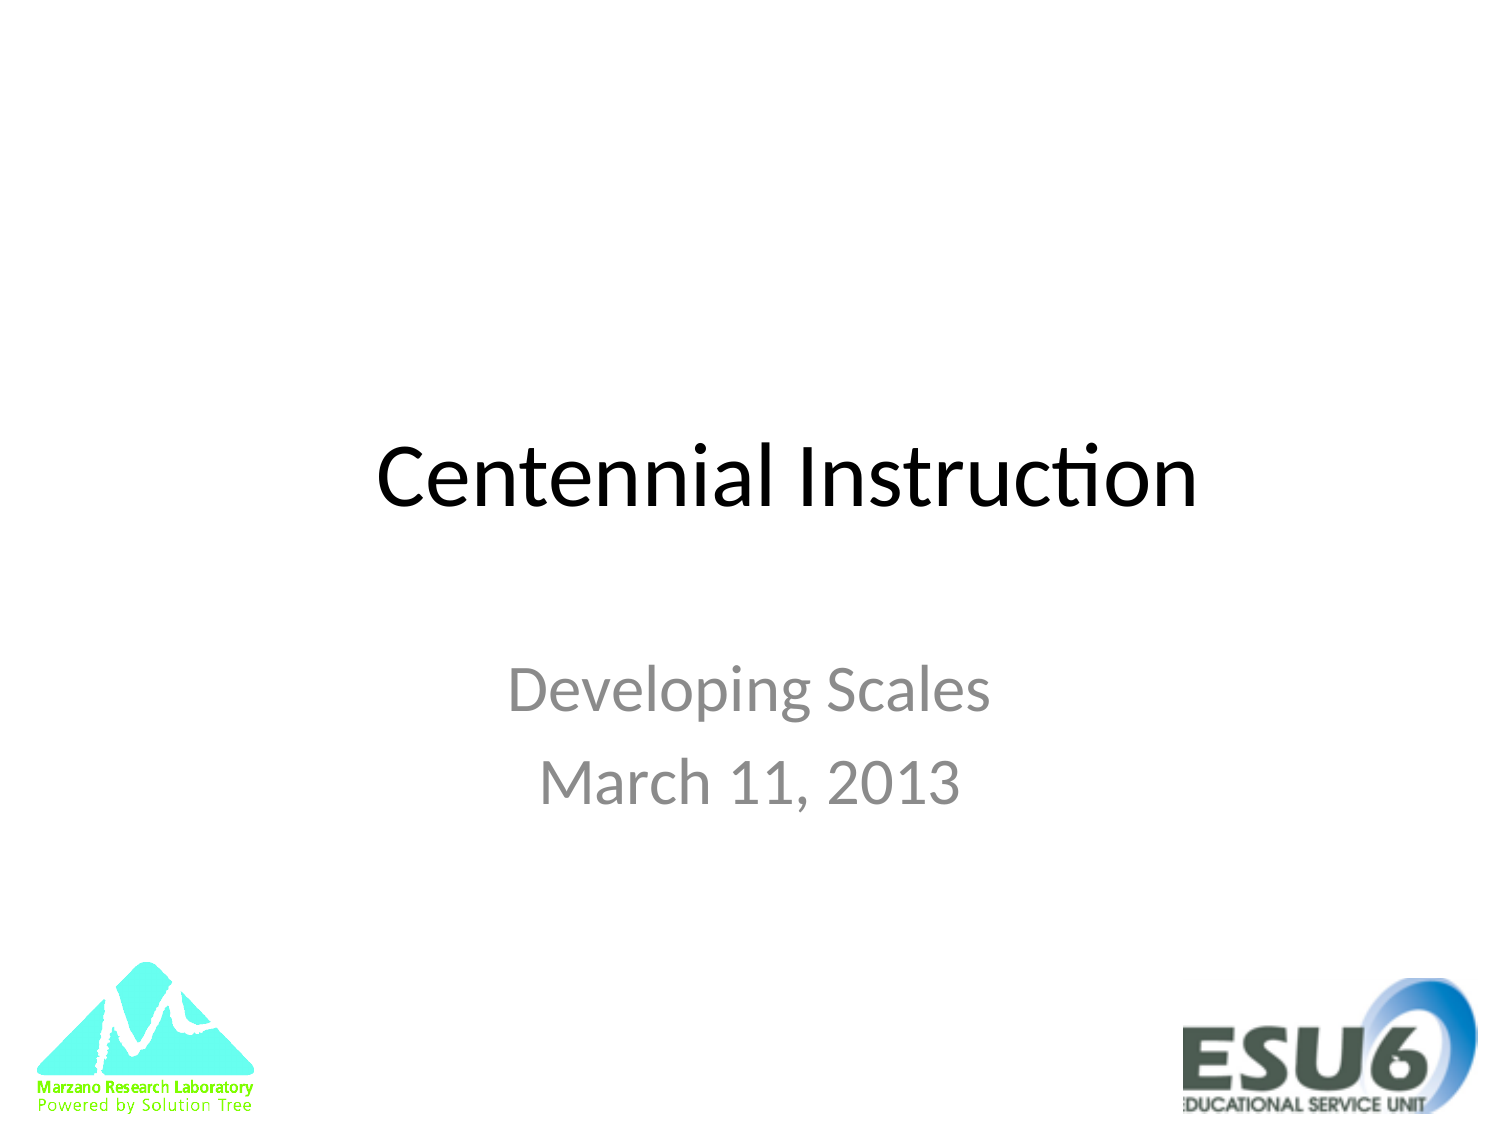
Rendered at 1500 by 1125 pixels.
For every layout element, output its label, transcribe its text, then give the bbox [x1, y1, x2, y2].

subtitle Developing Scales March 11, 2013 [225, 637, 1275, 925]
title Centennial Instruction [151, 349, 1427, 591]
picture [1183, 978, 1478, 1114]
picture [37, 962, 254, 1114]
